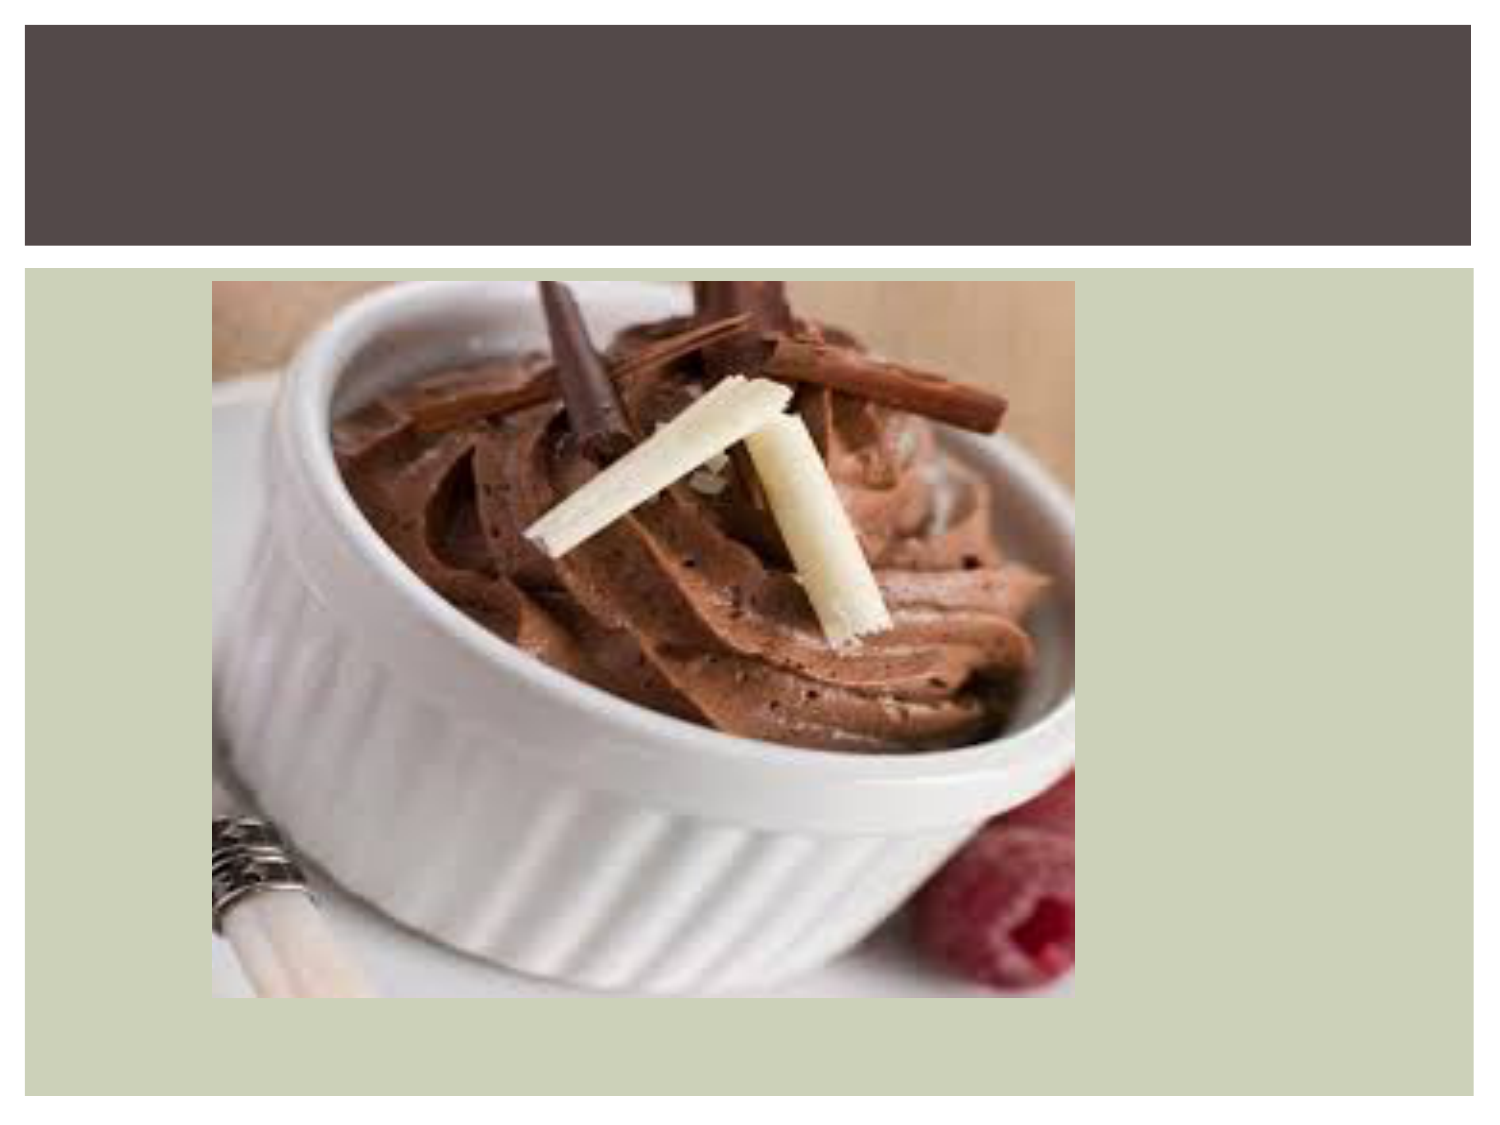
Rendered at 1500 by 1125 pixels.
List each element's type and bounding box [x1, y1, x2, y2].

picture [212, 281, 1076, 999]
